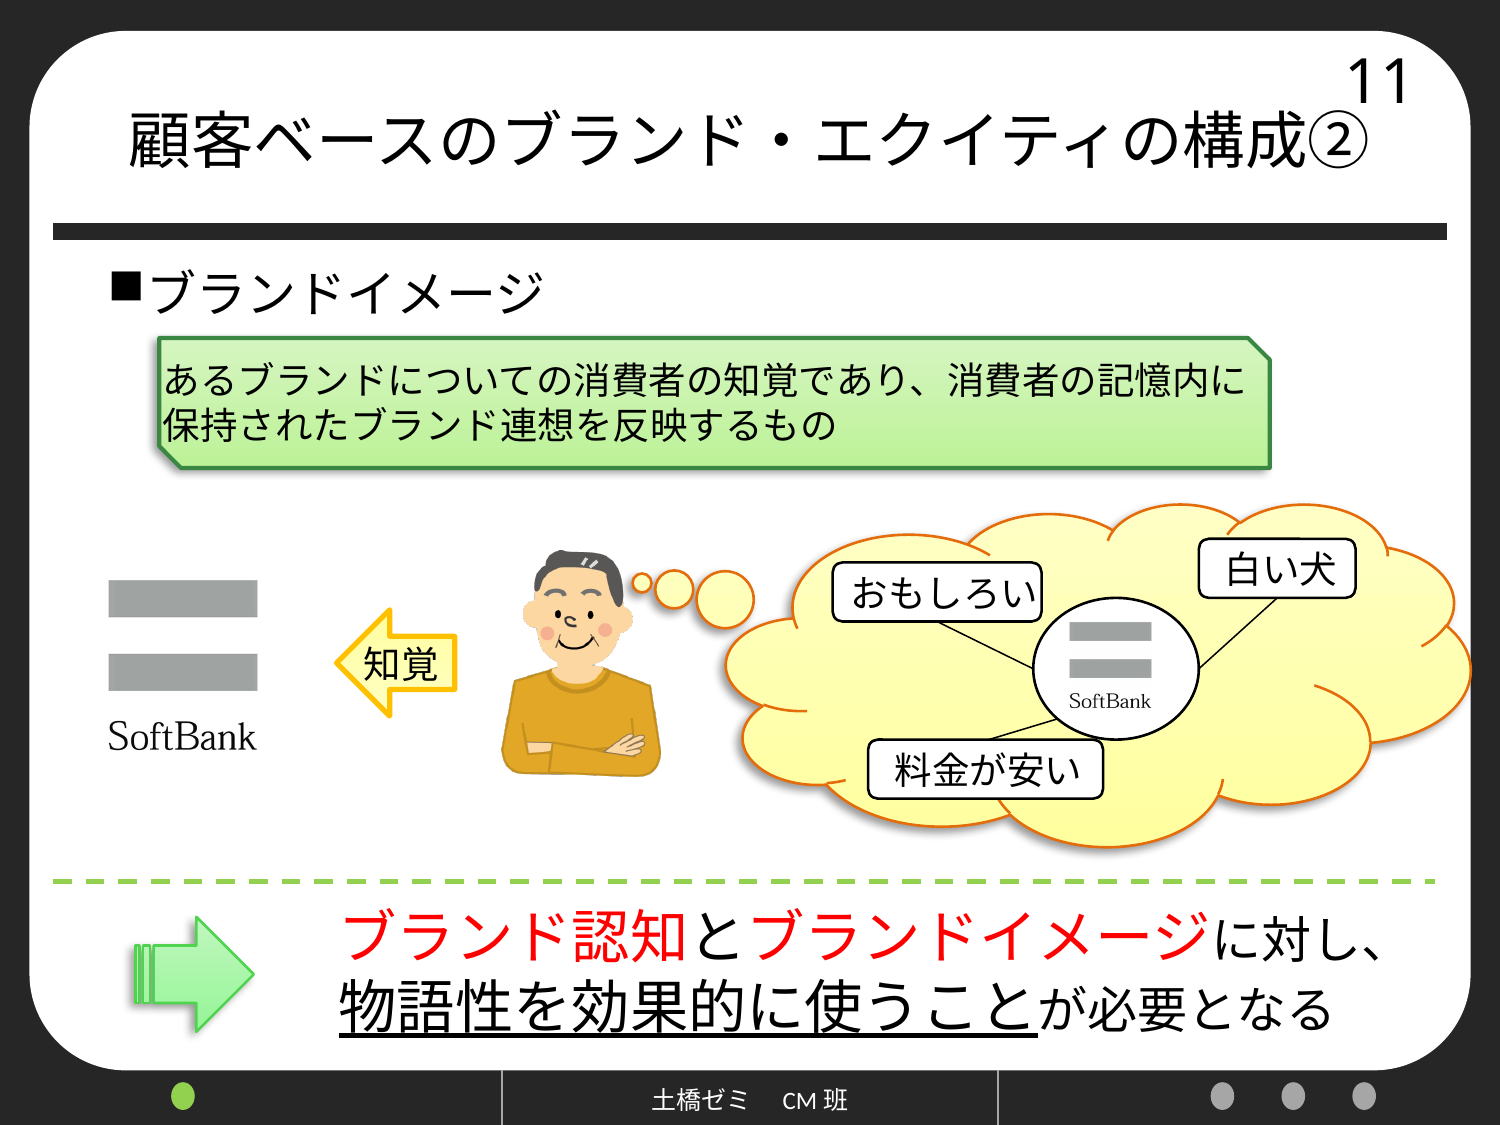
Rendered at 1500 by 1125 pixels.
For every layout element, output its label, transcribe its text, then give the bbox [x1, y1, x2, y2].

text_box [336, 609, 455, 717]
title 顧客ベースのブランド・エクイティの構成② [75, 45, 1425, 233]
picture [64, 562, 298, 766]
text_box ブランド認知とブランドイメージに対し、 物語性を効果的に使うことが必要となる [323, 893, 1436, 1048]
footer 土橋ゼミ CM班 [512, 1069, 988, 1125]
slide_number 11 [1080, 53, 1431, 114]
text_box [134, 914, 256, 1034]
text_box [123, 255, 1270, 469]
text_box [726, 503, 1471, 847]
picture [501, 550, 661, 777]
